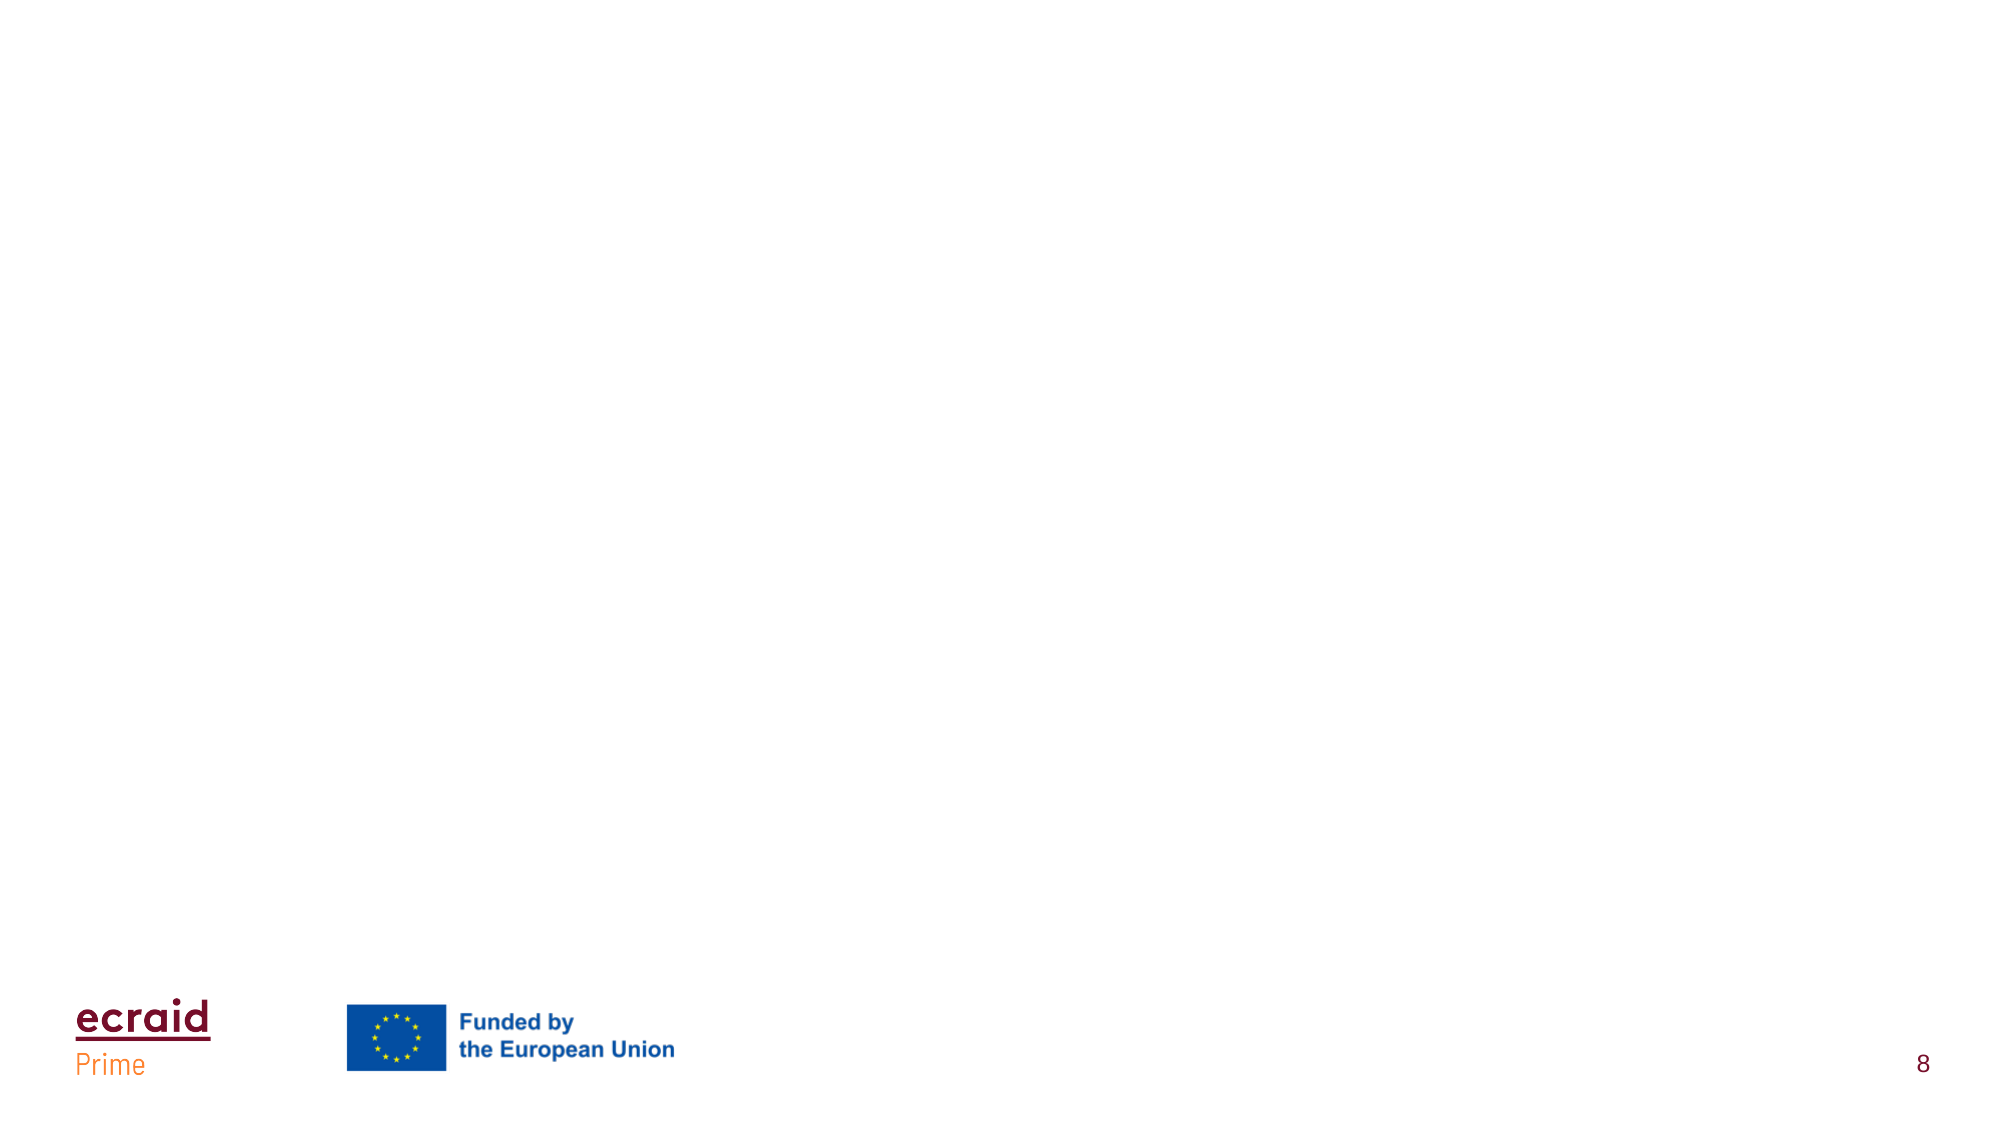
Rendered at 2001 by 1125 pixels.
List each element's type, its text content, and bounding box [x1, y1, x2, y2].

picture [342, 1000, 700, 1076]
slide_number 8 [1843, 1032, 1931, 1074]
picture [54, 986, 232, 1098]
